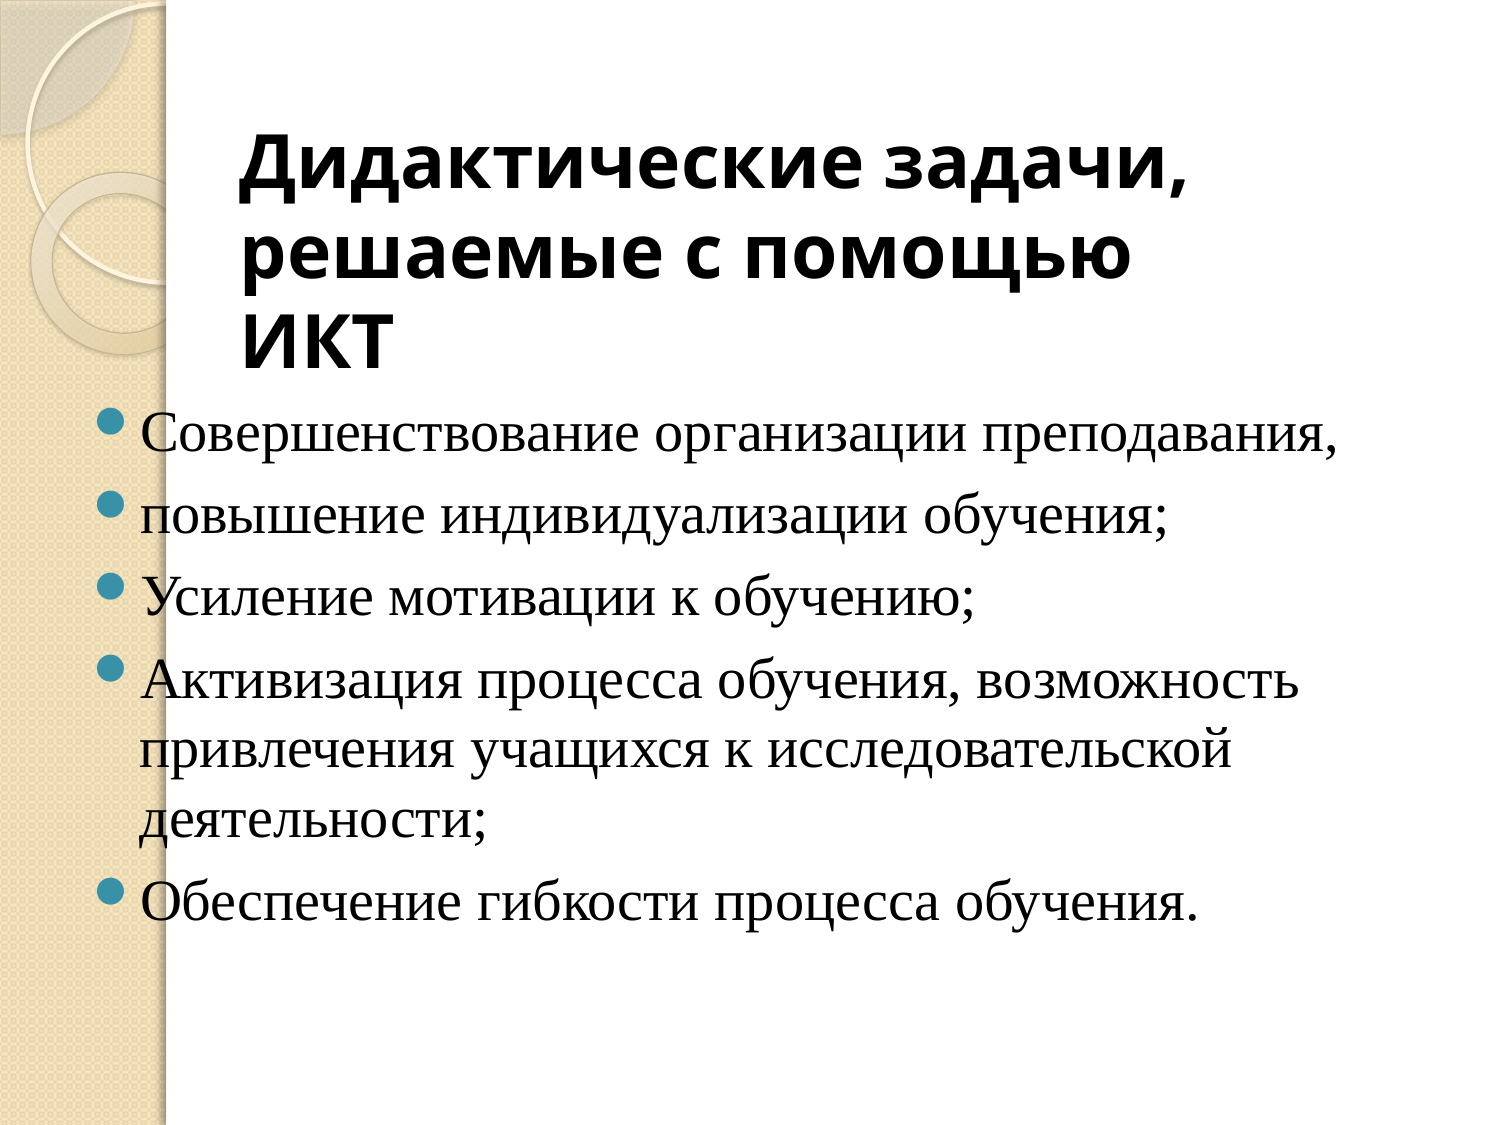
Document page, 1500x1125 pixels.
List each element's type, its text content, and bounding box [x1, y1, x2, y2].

title Дидактические задачи, решаемые с помощью ИКТ [225, 172, 1275, 325]
list Совершенствование организации преподавания, повышение индивидуализации обучения; Усиление мотивации к обучению; Активизация процесса обучения, возможность привлечения учащихся к исследовательской деятельности; Обеспечение гибкости процесса обучения. [64, 385, 1424, 1059]
